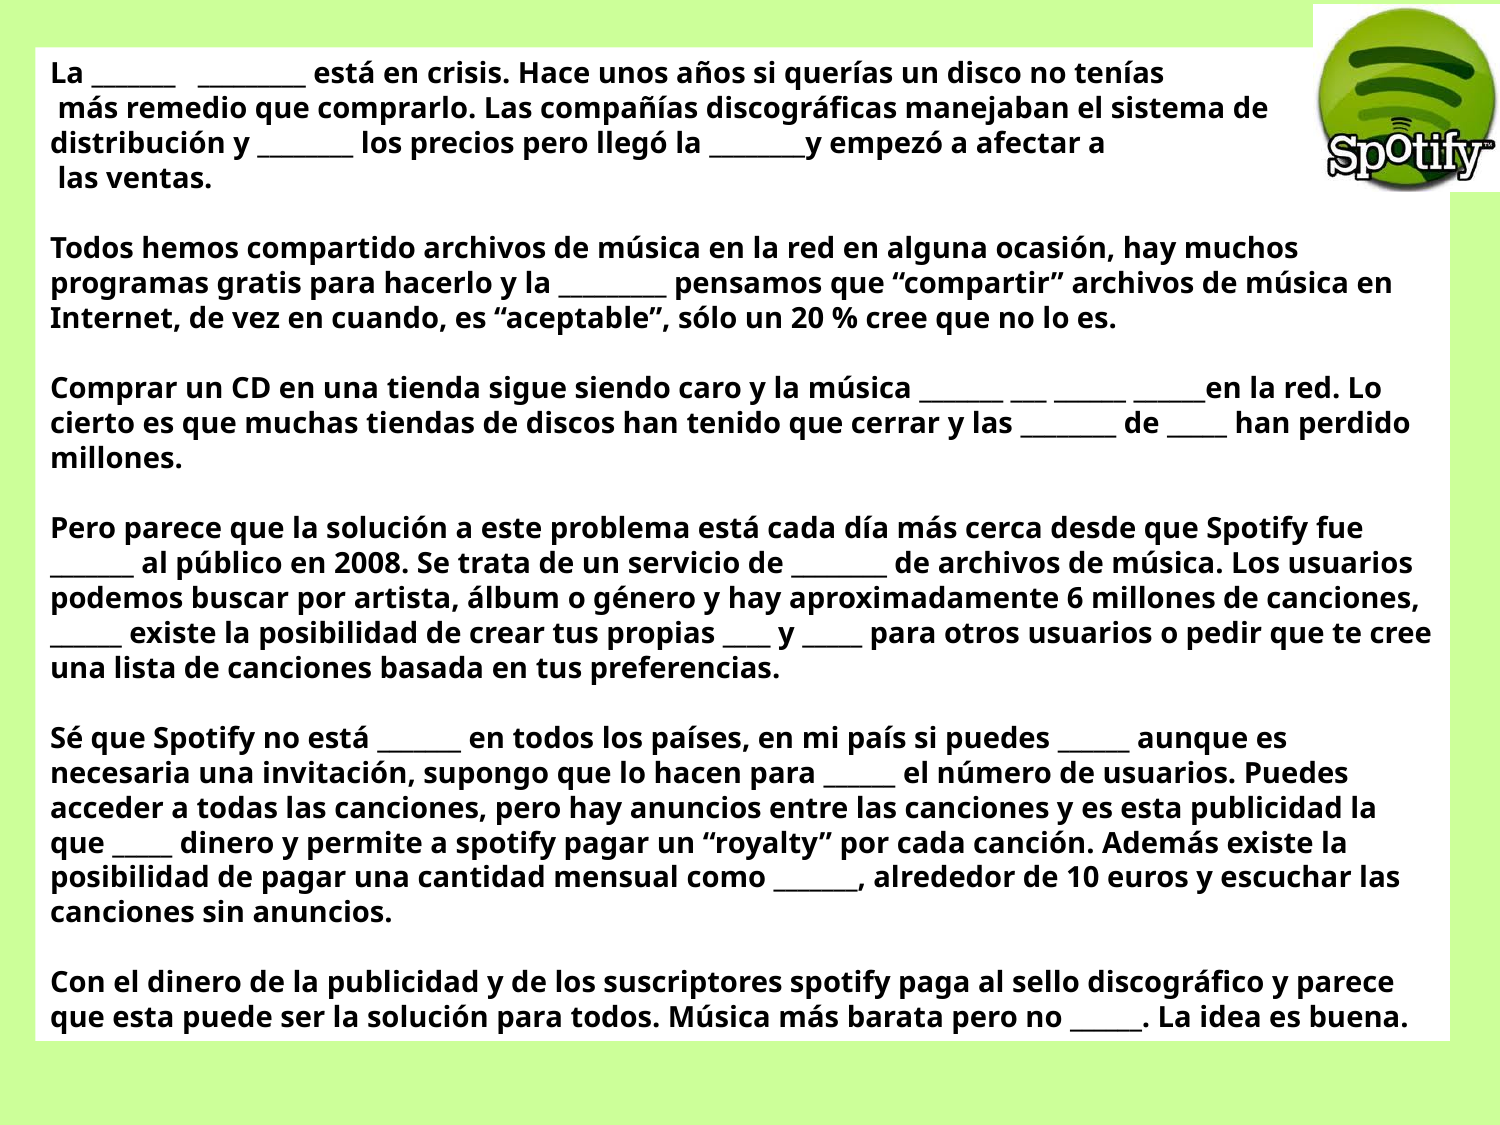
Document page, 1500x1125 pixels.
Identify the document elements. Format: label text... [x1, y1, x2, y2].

text_box [25, 0, 345, 167]
text_box La _______ _________ está en crisis. Hace unos años si querías un disco no tenías más remedio que comprarlo. Las compañías discográficas manejaban el sistema de distribución y ________ los precios pero llegó la ________y empezó a afectar a las ventas. Todos hemos compartido archivos de música en la red en alguna ocasión, hay muchos programas gratis para hacerlo y la _________ pensamos que “compartir” archivos de música en Internet, de vez en cuando, es “aceptable”, sólo un 20 % cree que no lo es. Comprar un CD en una tienda sigue siendo caro y la música _______ ___ ______ ______en la red. Lo cierto es que muchas tiendas de discos han tenido que cerrar y las ________ de _____ han perdido millones. Pero parece que la solución a este problema está cada día más cerca desde que Spotify fue _______ al público en 2008. Se trata de un servicio de ________ de archivos de música. Los usuarios podemos buscar por artista, álbum o género y hay aproximadamente 6 millones de canciones, ______ existe la posibilidad de crear tus propias ____ y _____ para otros usuarios o pedir que te cree una lista de canciones basada en tus preferencias. Sé que Spotify no está _______ en todos los países, en mi país si puedes ______ aunque es necesaria una invitación, supongo que lo hacen para ______ el número de usuarios. Puedes acceder a todas las canciones, pero hay anuncios entre las canciones y es esta publicidad la que _____ dinero y permite a spotify pagar un “royalty” por cada canción. Además existe la posibilidad de pagar una cantidad mensual como _______, alrededor de 10 euros y escuchar las canciones sin anuncios. Con el dinero de la publicidad y de los suscriptores spotify paga al sello discográfico y parece que esta puede ser la solución para todos. Música más barata pero no ______. La idea es buena. [35, 47, 1450, 1041]
picture [1312, 4, 1500, 192]
